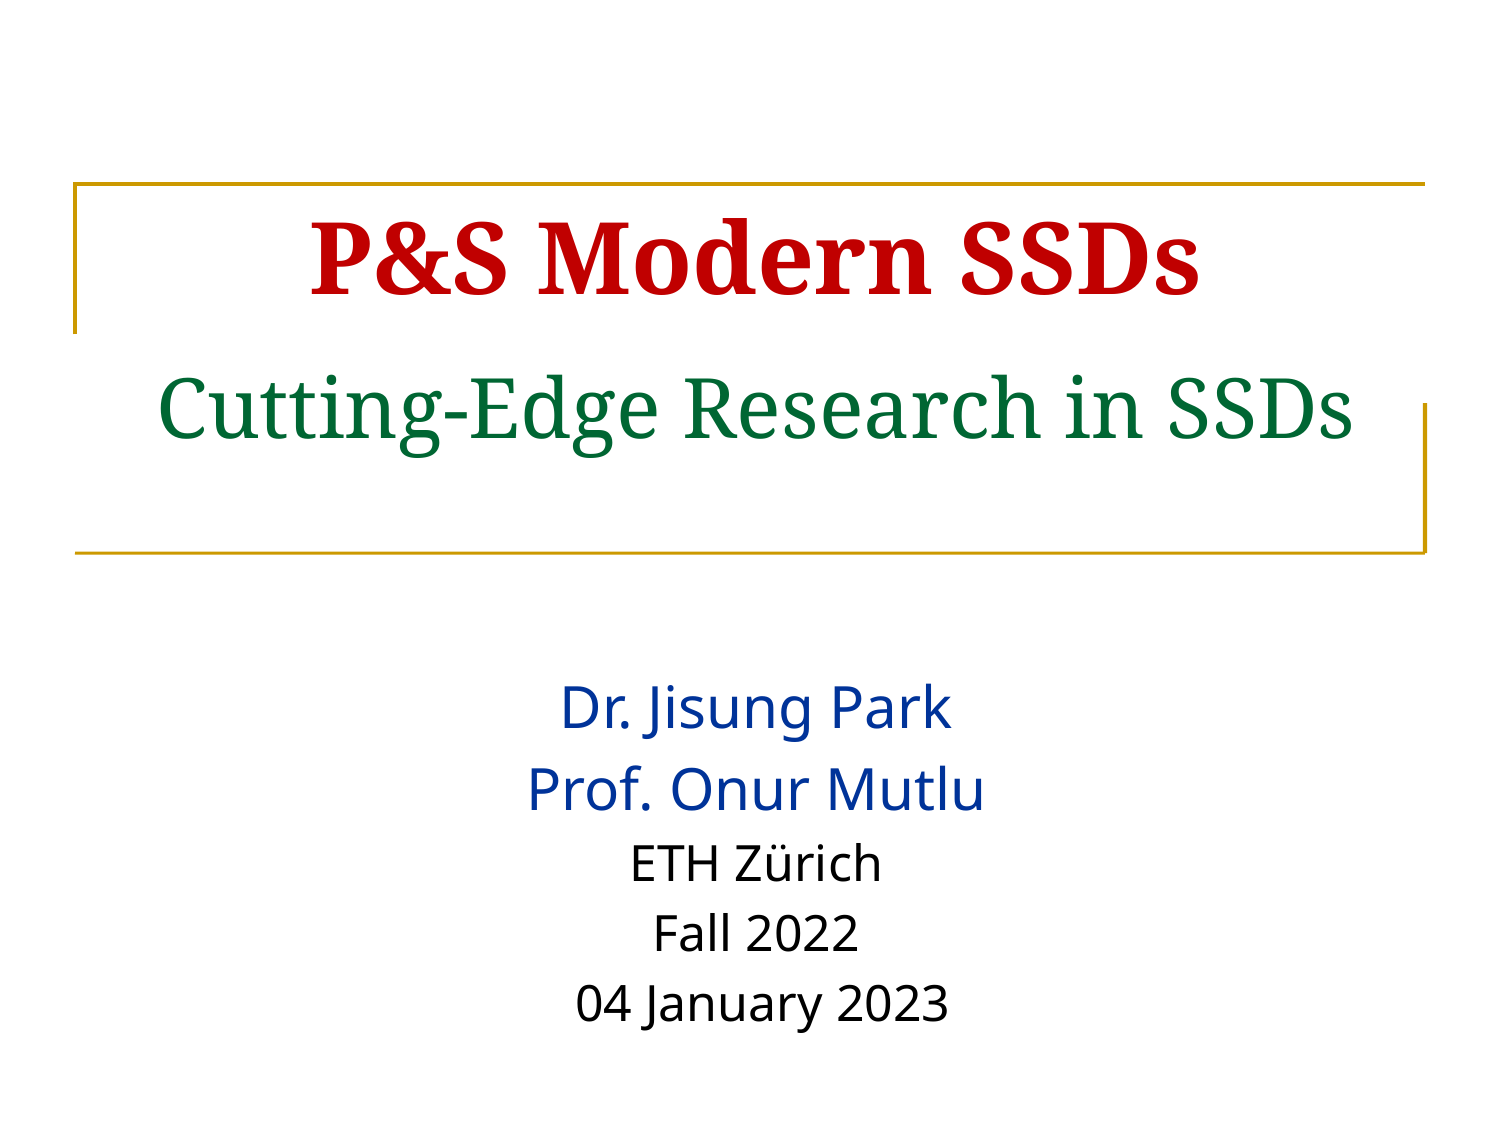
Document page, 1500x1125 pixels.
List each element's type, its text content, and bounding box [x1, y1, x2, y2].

title P&S Modern SSDs Cutting-Edge Research in SSDs [62, 187, 1450, 550]
subtitle Dr. Jisung Park Prof. Onur Mutlu ETH Zürich Fall 2022 04 January 2023 [112, 662, 1400, 1038]
